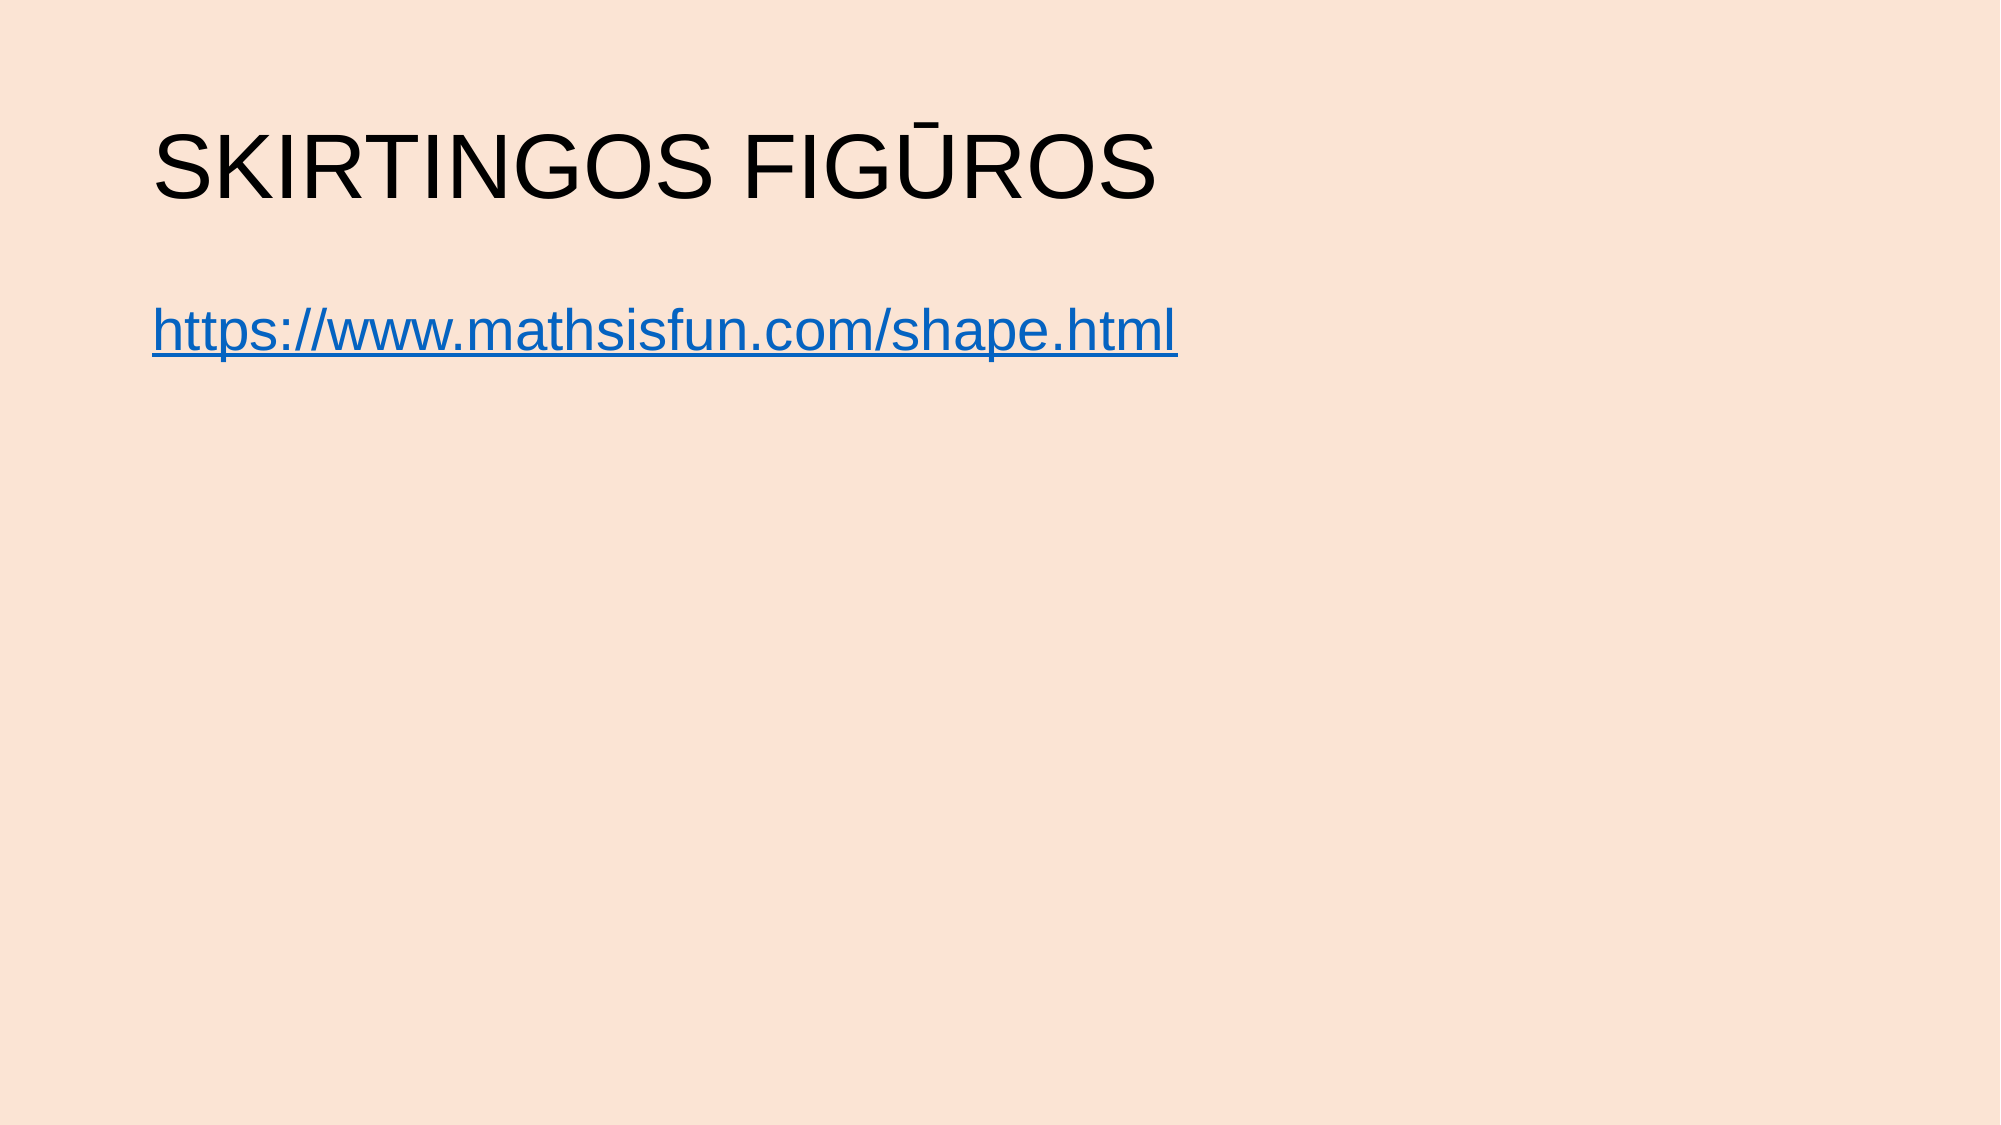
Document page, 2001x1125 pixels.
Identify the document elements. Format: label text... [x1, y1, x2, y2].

list https://www.mathsisfun.com/shape.html [137, 277, 1284, 992]
title SKIRTINGOS FIGŪROS [137, 59, 1863, 278]
